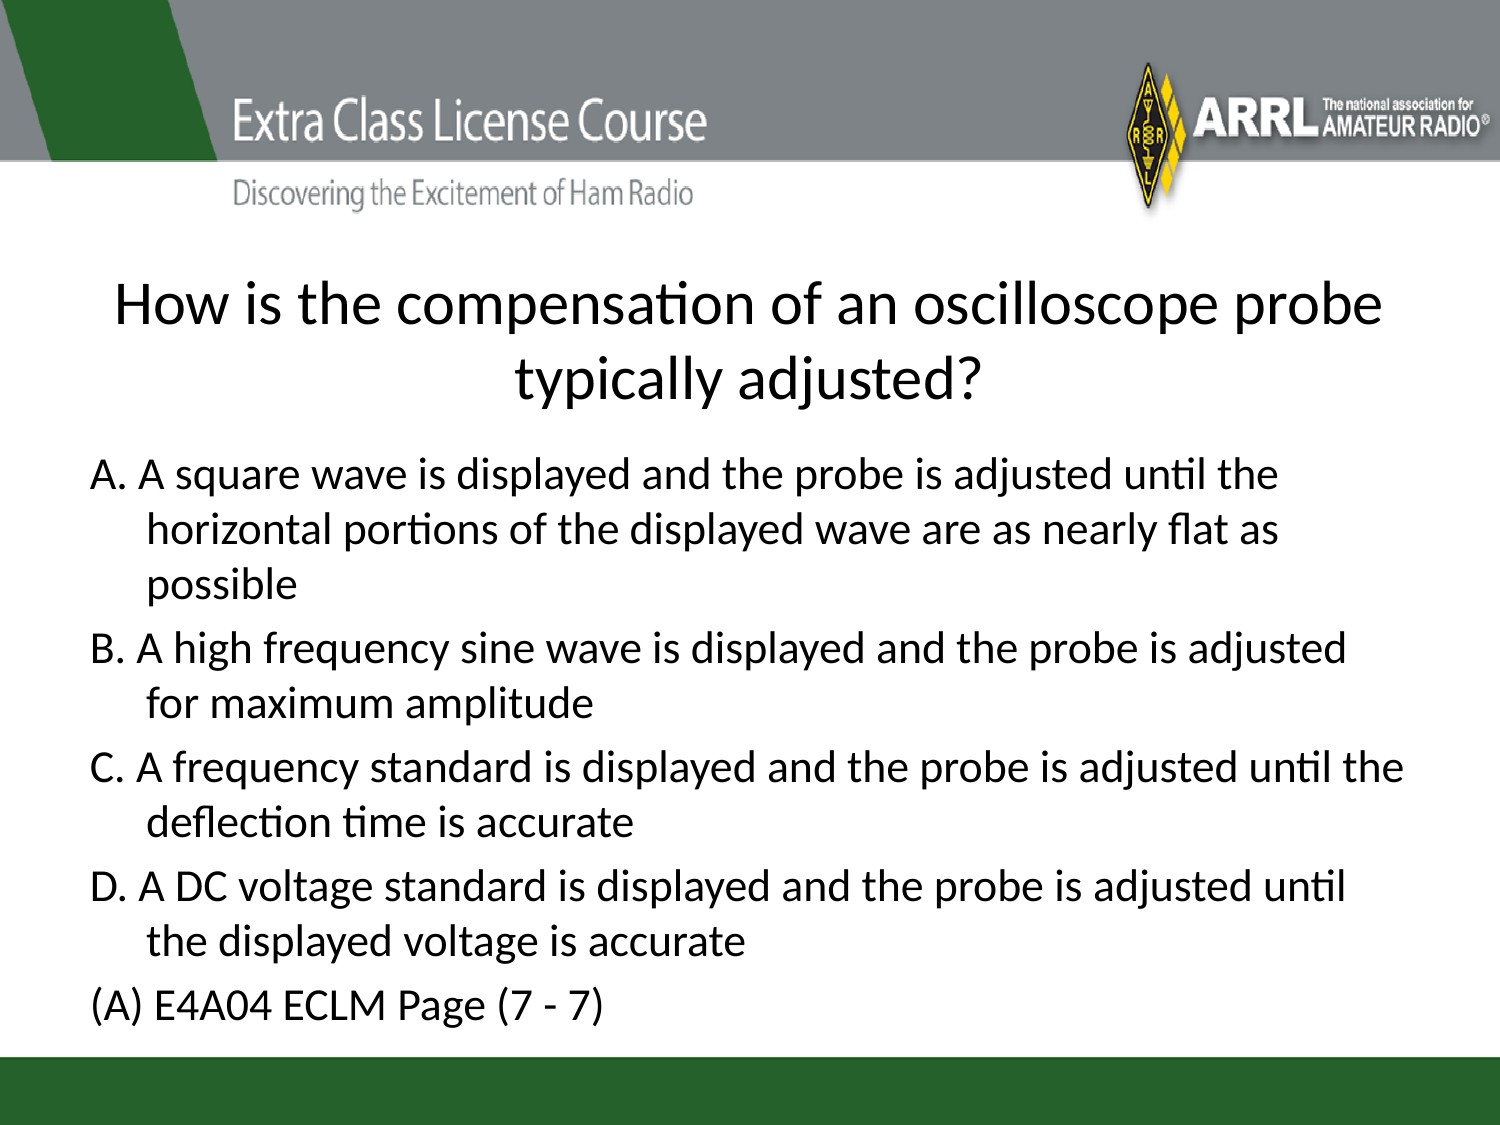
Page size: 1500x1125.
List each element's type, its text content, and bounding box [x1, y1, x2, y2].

list A. A square wave is displayed and the probe is adjusted until the horizontal portions of the displayed wave are as nearly flat as possible B. A high frequency sine wave is displayed and the probe is adjusted for maximum amplitude C. A frequency standard is displayed and the probe is adjusted until the deflection time is accurate D. A DC voltage standard is displayed and the probe is adjusted until the displayed voltage is accurate (A) E4A04 ECLM Page (7 - 7) [75, 436, 1425, 954]
picture [0, 0, 1500, 1125]
title How is the compensation of an oscilloscope probe typically adjusted? [75, 254, 1425, 435]
